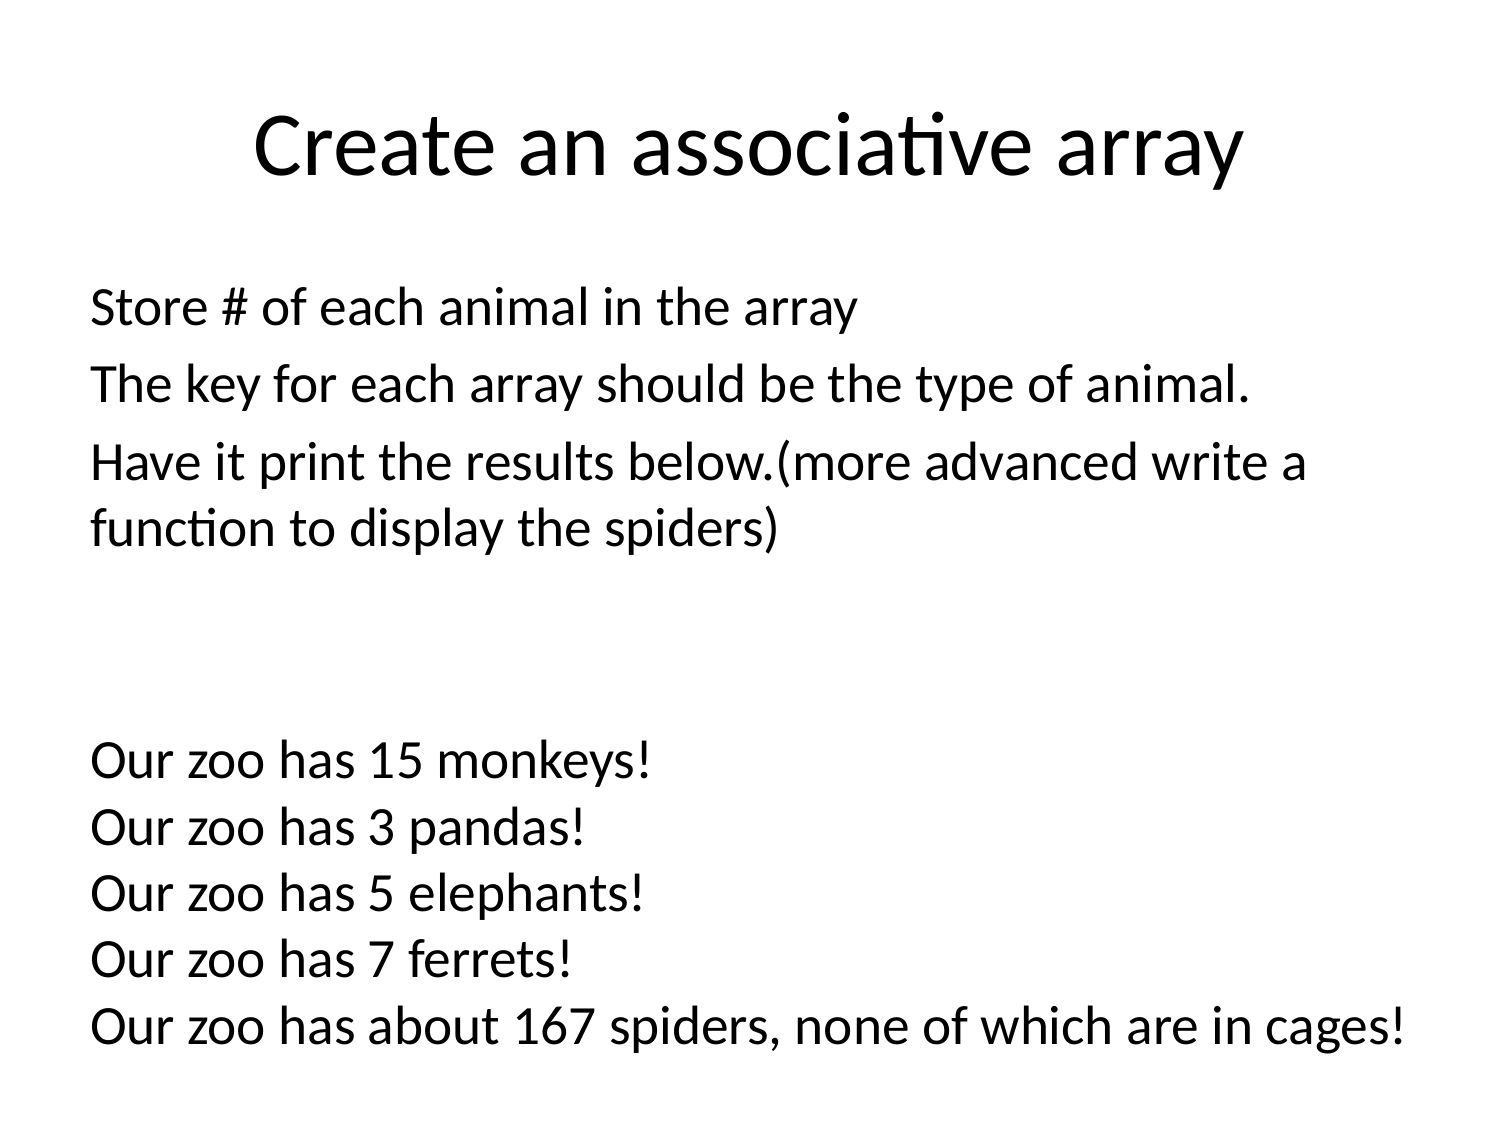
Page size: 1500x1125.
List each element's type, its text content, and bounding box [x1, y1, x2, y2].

title Create an associative array [75, 45, 1425, 233]
list Store # of each animal in the array The key for each array should be the type of animal. Have it print the results below.(more advanced write a function to display the spiders) Our zoo has 15 monkeys! Our zoo has 3 pandas! Our zoo has 5 elephants! Our zoo has 7 ferrets! Our zoo has about 167 spiders, none of which are in cages! [75, 262, 1425, 1100]
